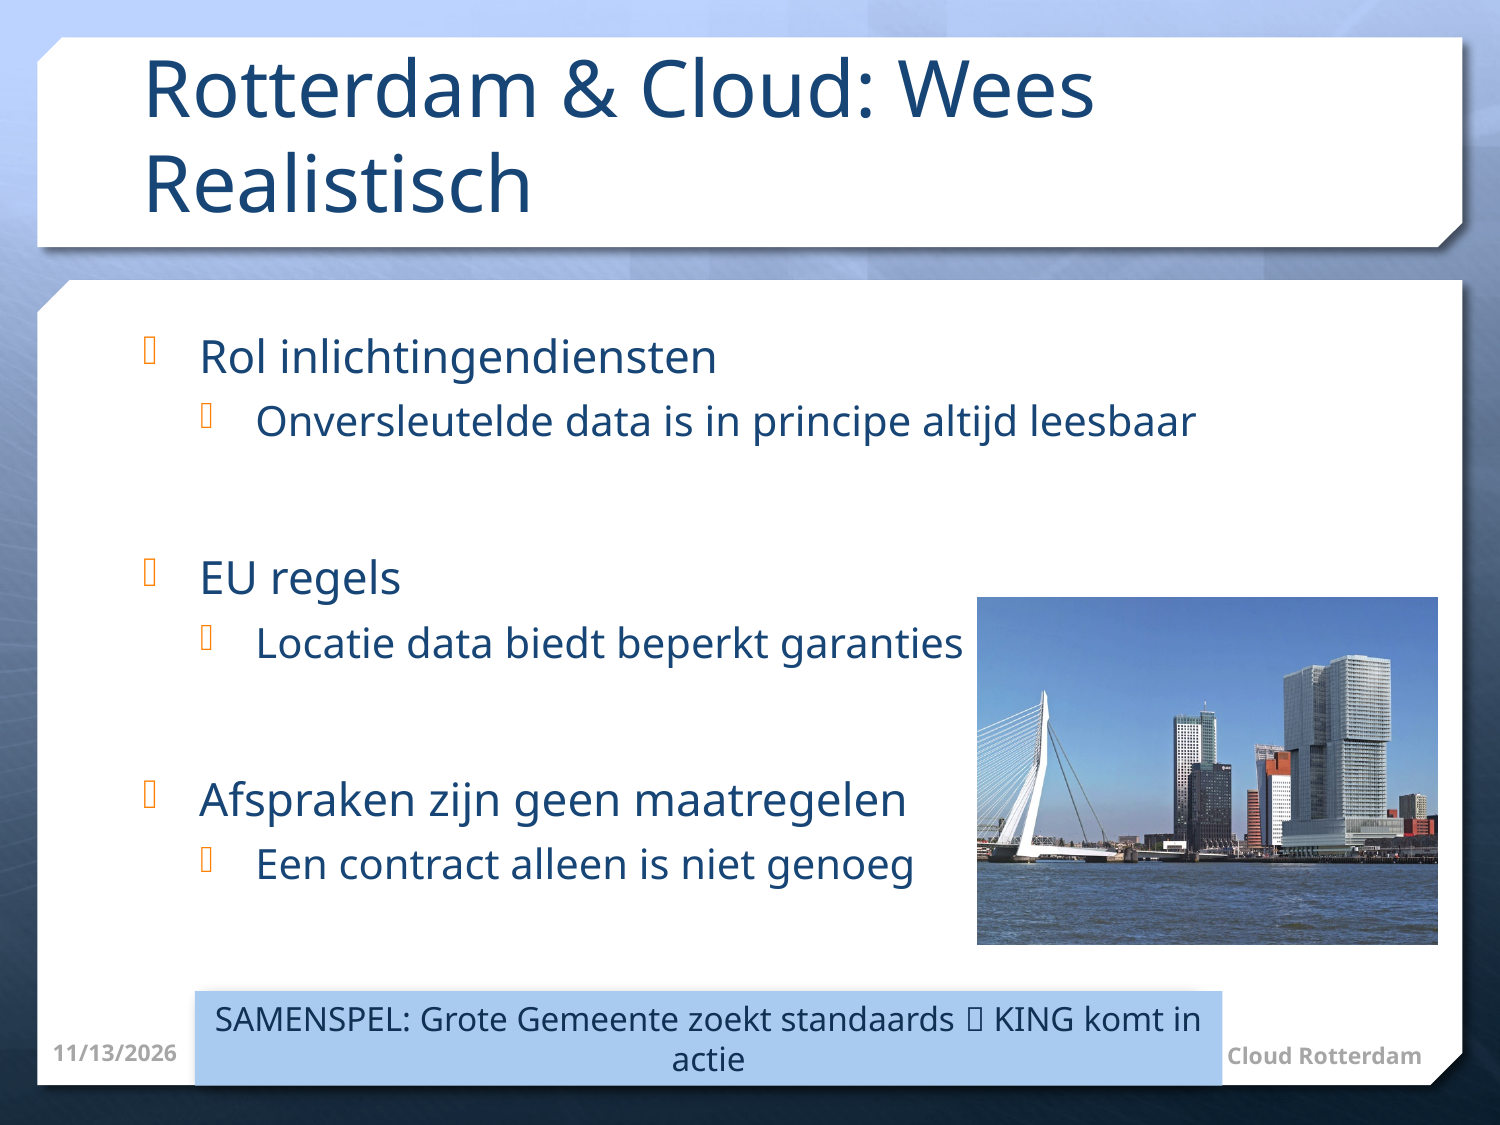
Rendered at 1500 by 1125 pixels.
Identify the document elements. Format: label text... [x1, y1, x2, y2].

title Rotterdam & Cloud: Wees Realistisch [127, 48, 1372, 236]
list Rol inlichtingendiensten Onversleutelde data is in principe altijd leesbaar EU regels Locatie data biedt beperkt garanties Afspraken zijn geen maatregelen Een contract alleen is niet genoeg [127, 319, 1372, 978]
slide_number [37, 1024, 191, 1085]
picture [977, 597, 1438, 946]
footer Cloud Rotterdam [1223, 1025, 1438, 1085]
text_box SAMENSPEL: Grote Gemeente zoekt standaards  KING komt in actie [194, 991, 1223, 1086]
